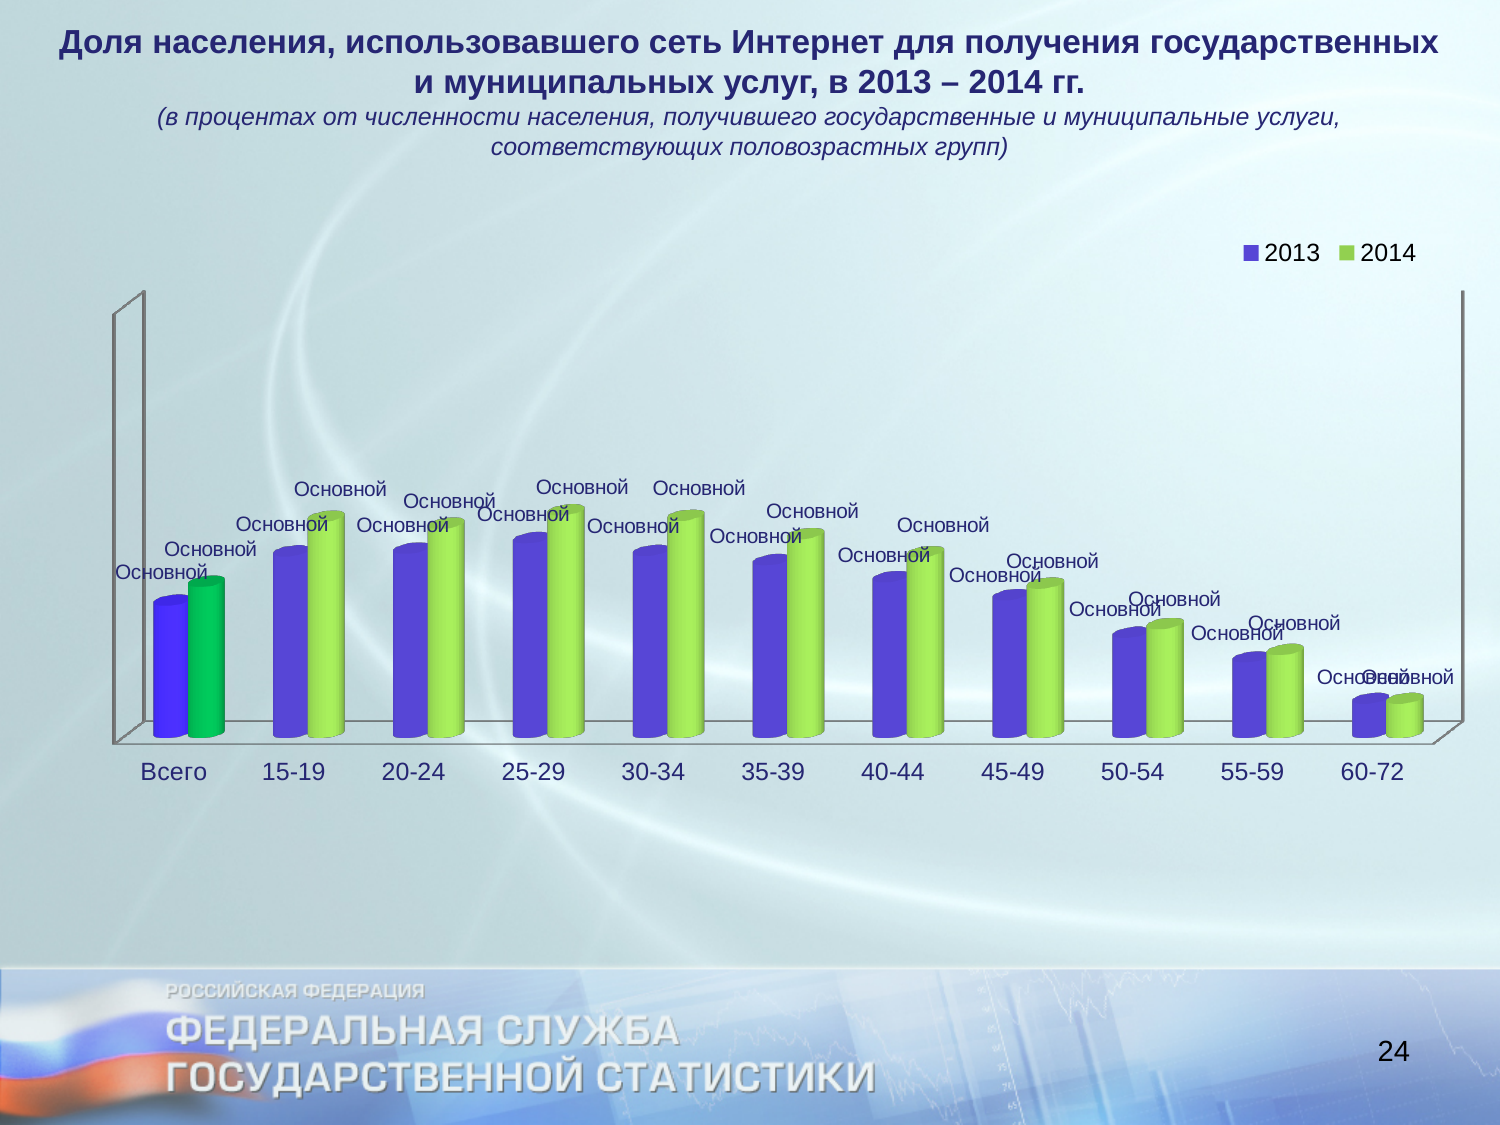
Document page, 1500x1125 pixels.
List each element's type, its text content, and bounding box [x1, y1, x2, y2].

picture [0, 0, 1500, 1125]
chart [17, 219, 1483, 894]
slide_number 24 [1074, 1024, 1425, 1103]
text_box [100, 901, 1359, 1093]
title Доля населения, использовавшего сеть Интернет для получения государственных и муниципальных услуг, в 2013 – 2014 гг. (в процентах от численности населения, получившего государственные и муниципальные услуги, соответствующих половозрастных групп) [29, 19, 1471, 161]
